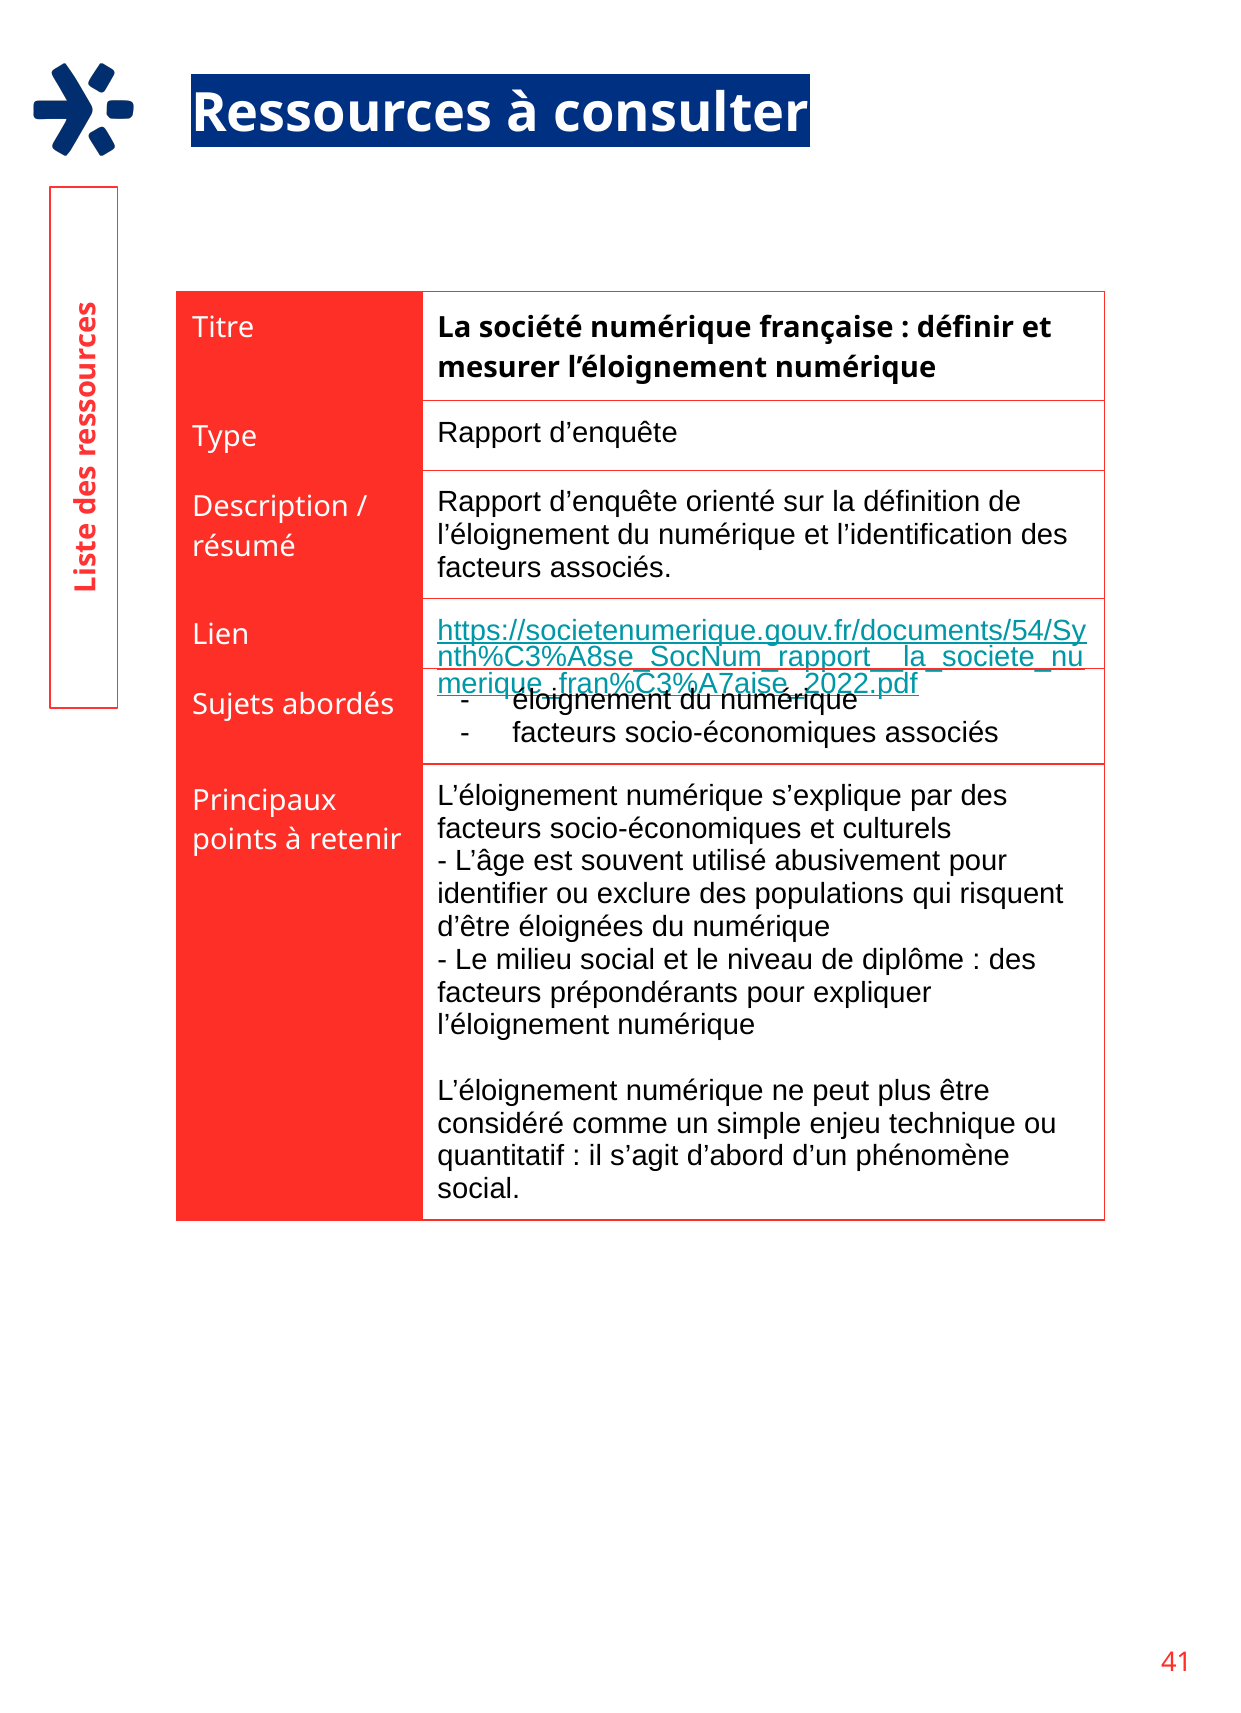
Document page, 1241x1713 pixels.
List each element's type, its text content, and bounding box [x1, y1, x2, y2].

picture [32, 61, 135, 157]
table_cell Type [178, 401, 422, 470]
table_cell Sujets abordés [178, 669, 422, 763]
table_cell éloignement du numérique facteurs socio-économiques associés [423, 669, 1104, 763]
text_box Liste des ressources [49, 187, 118, 709]
table_cell https://societenumerique.gouv.fr/documents/54/Synth%C3%A8se_SocNum_rapport__la_societe_numerique_fran%C3%A7aise_2022.pdf [423, 599, 1104, 668]
table_cell L’éloignement numérique s’explique par des facteurs socio-économiques et culturels - L’âge est souvent utilisé abusivement pour identifier ou exclure des populations qui risquent d’être éloignées du numérique - Le milieu social et le niveau de diplôme : des facteurs prépondérants pour expliquer l’éloignement numérique L’éloignement numérique ne peut plus être considéré comme un simple enjeu technique ou quantitatif : il s’agit d’abord d’un phénomène social. [423, 765, 1104, 1219]
table_cell Principaux points à retenir [178, 765, 422, 1219]
table_cell Description / résumé [178, 471, 422, 598]
text_box Ressources à consulter [185, 71, 1241, 148]
table_cell Lien [178, 599, 422, 668]
table_header La société numérique française : définir et mesurer l’éloignement numérique [423, 292, 1104, 400]
table_cell Rapport d’enquête [423, 401, 1104, 470]
table_header Titre [178, 292, 422, 400]
table_cell Rapport d’enquête orienté sur la définition de l’éloignement du numérique et l’identification des facteurs associés. [423, 471, 1104, 598]
slide_number ‹#› [1136, 1621, 1211, 1705]
